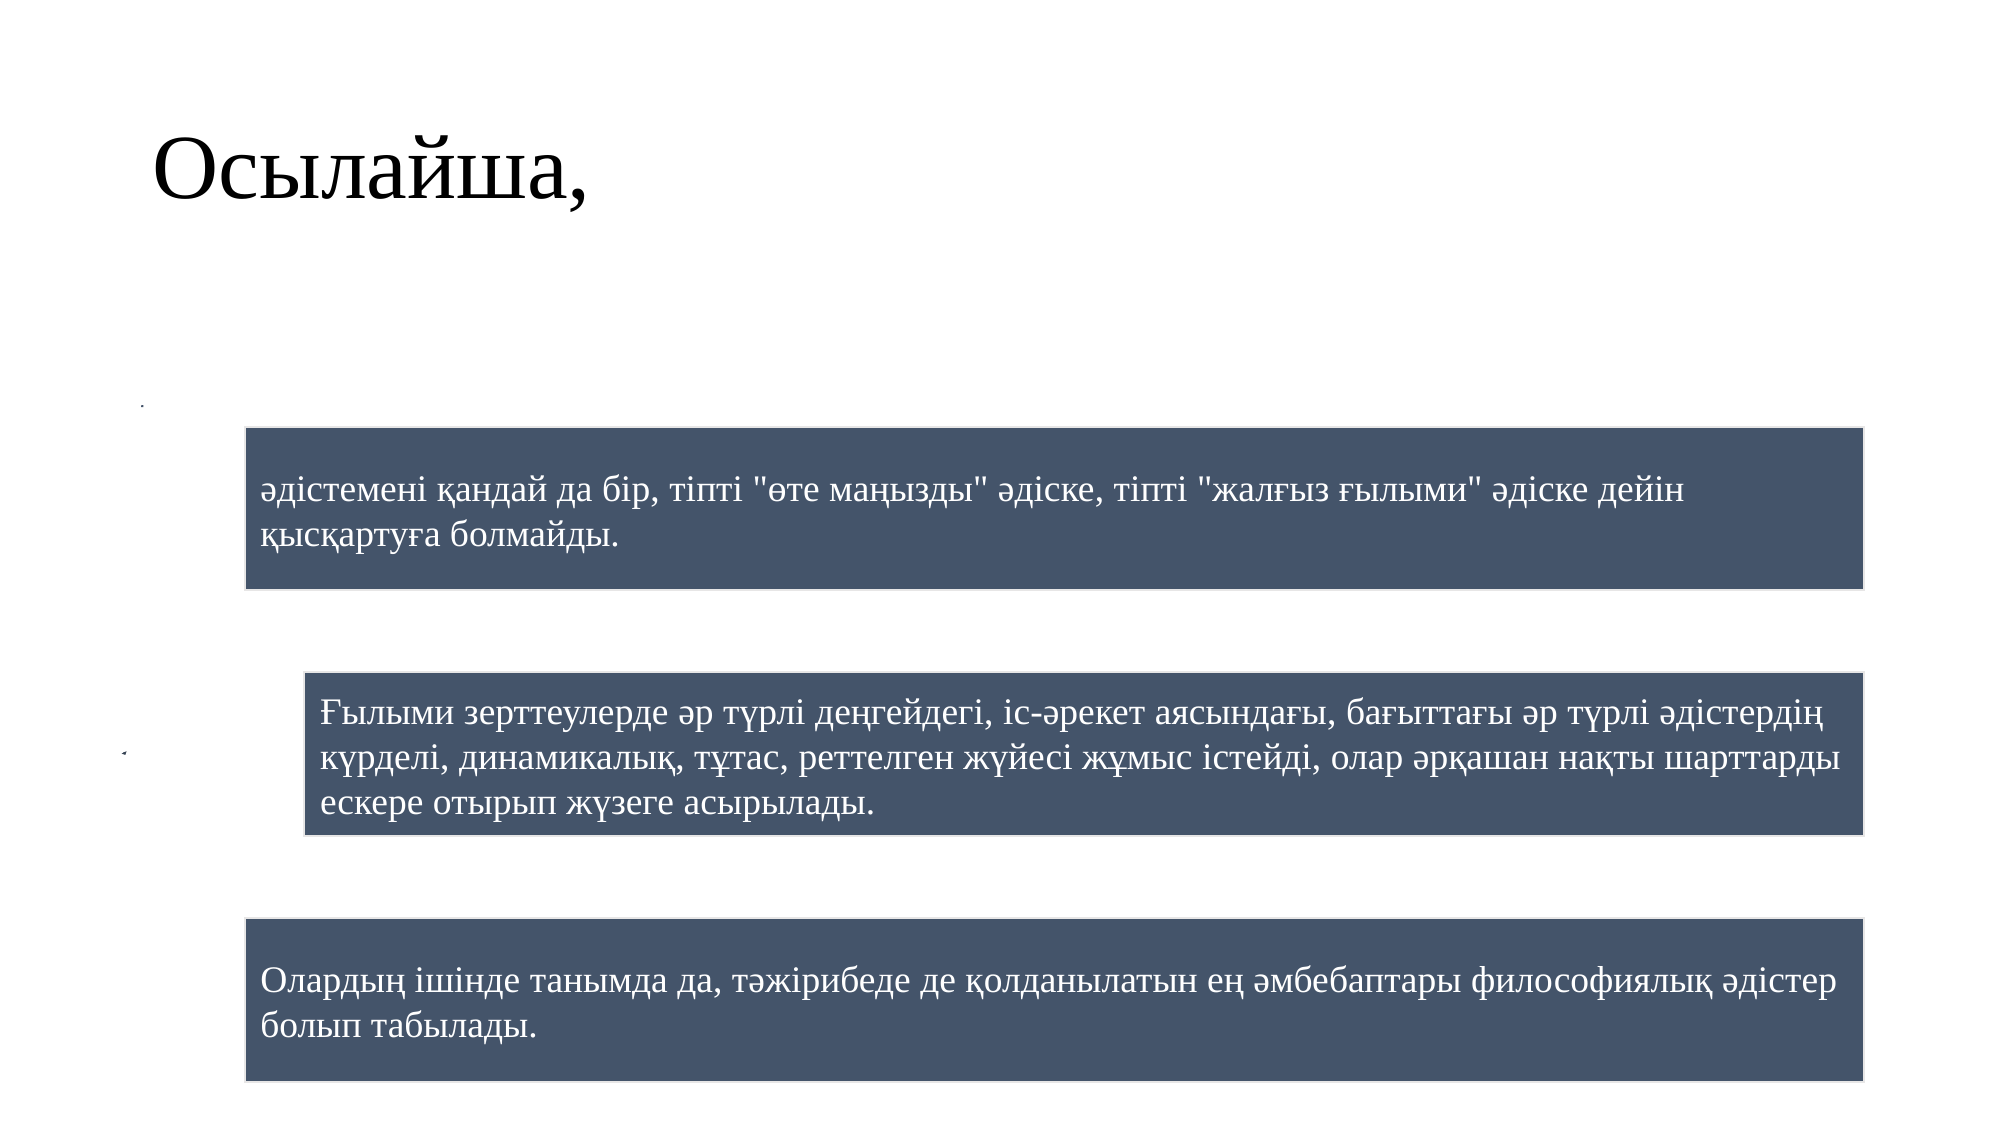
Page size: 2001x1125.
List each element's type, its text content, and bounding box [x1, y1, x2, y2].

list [119, 272, 1864, 1093]
title Осылайша, [137, 59, 1863, 272]
